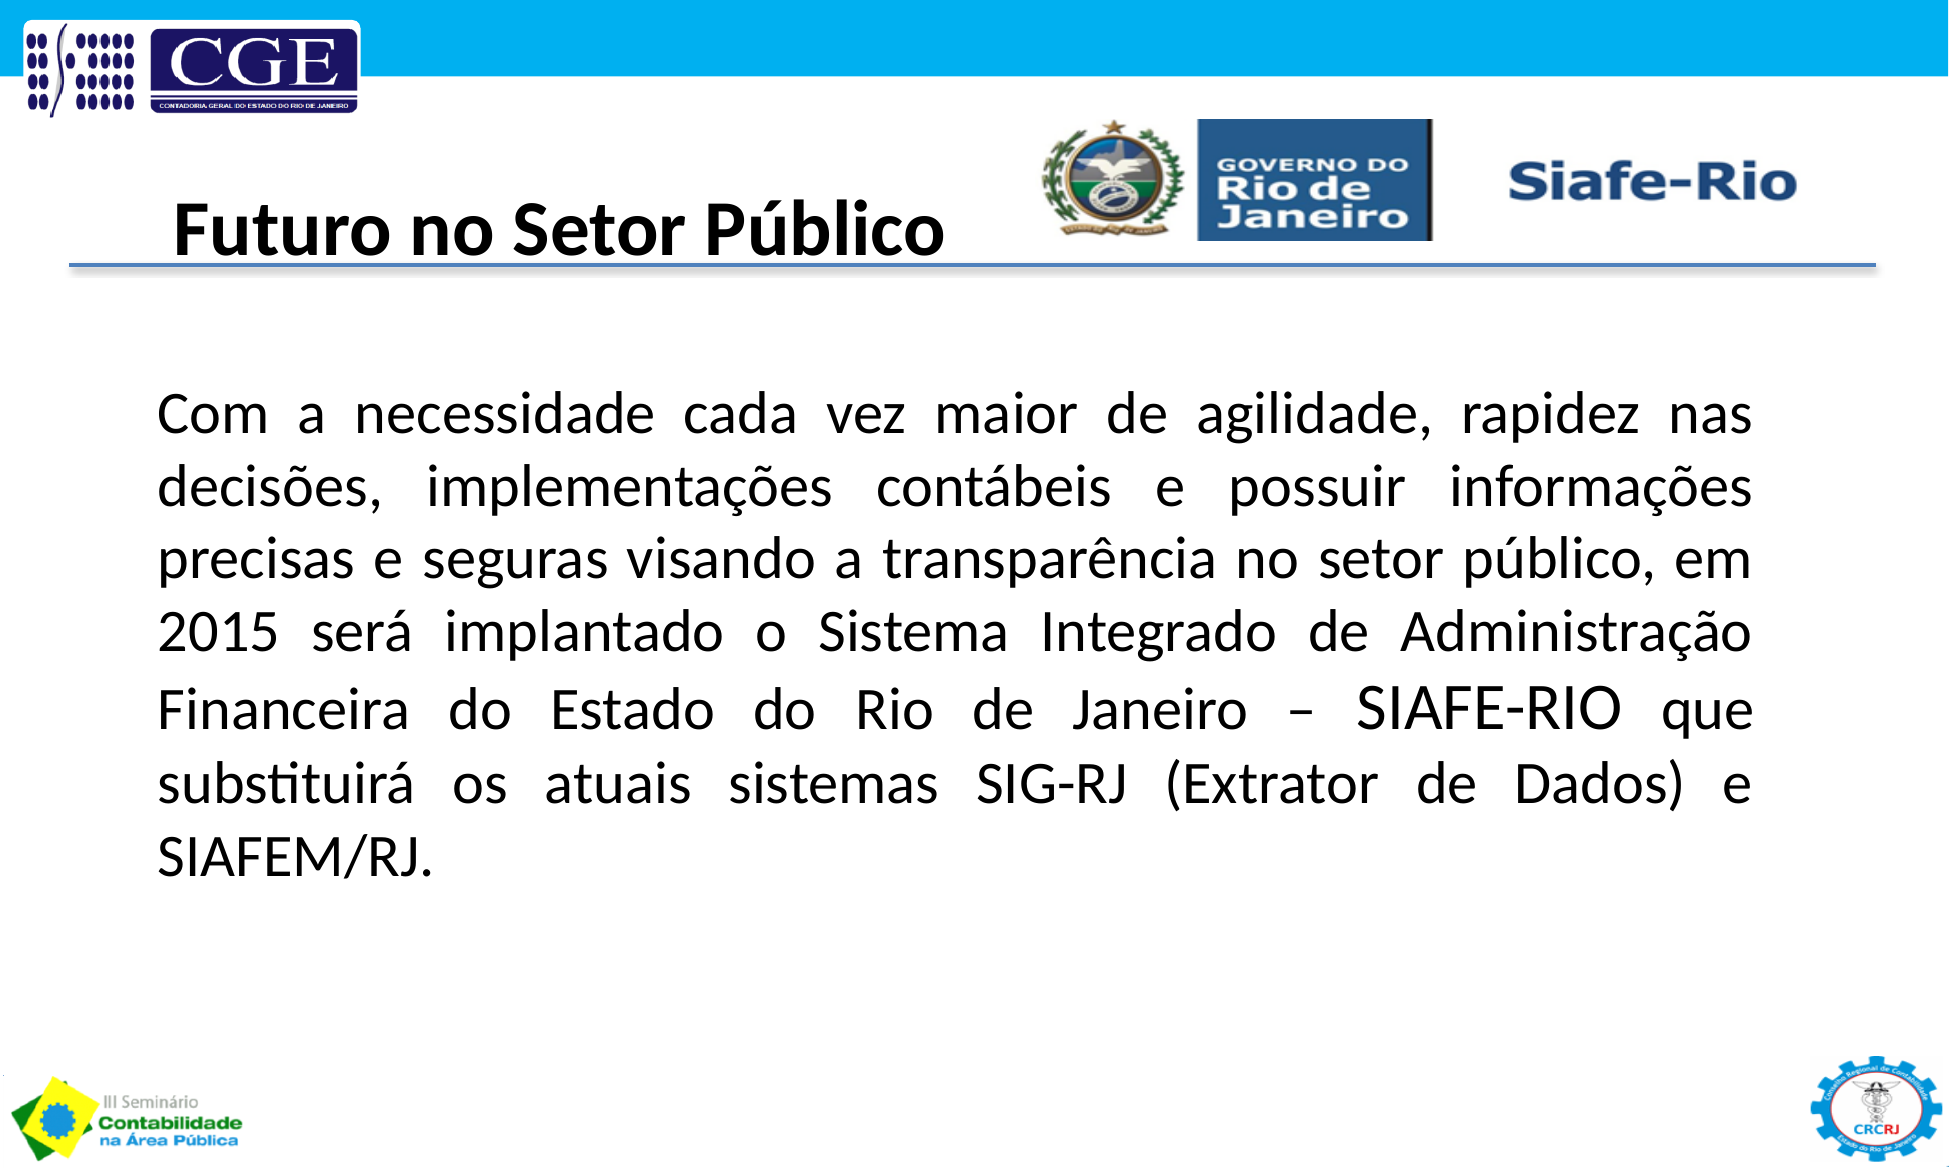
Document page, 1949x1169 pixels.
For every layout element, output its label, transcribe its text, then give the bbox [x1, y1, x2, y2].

picture [1035, 119, 1850, 241]
picture [3, 1075, 254, 1168]
picture [1803, 1056, 1949, 1167]
picture [23, 20, 361, 118]
title Futuro no Setor Público [0, 167, 1282, 336]
text_box Com a necessidade cada vez maior de agilidade, rapidez nas decisões, implementações contábeis e possuir informações precisas e seguras visando a transparência no setor público, em 2015 será implantado o Sistema Integrado de Administração Financeira do Estado do Rio de Janeiro – SIAFE-RIO que substituirá os atuais sistemas SIG-RJ (Extrator de Dados) e SIAFEM/RJ. [139, 364, 1773, 953]
